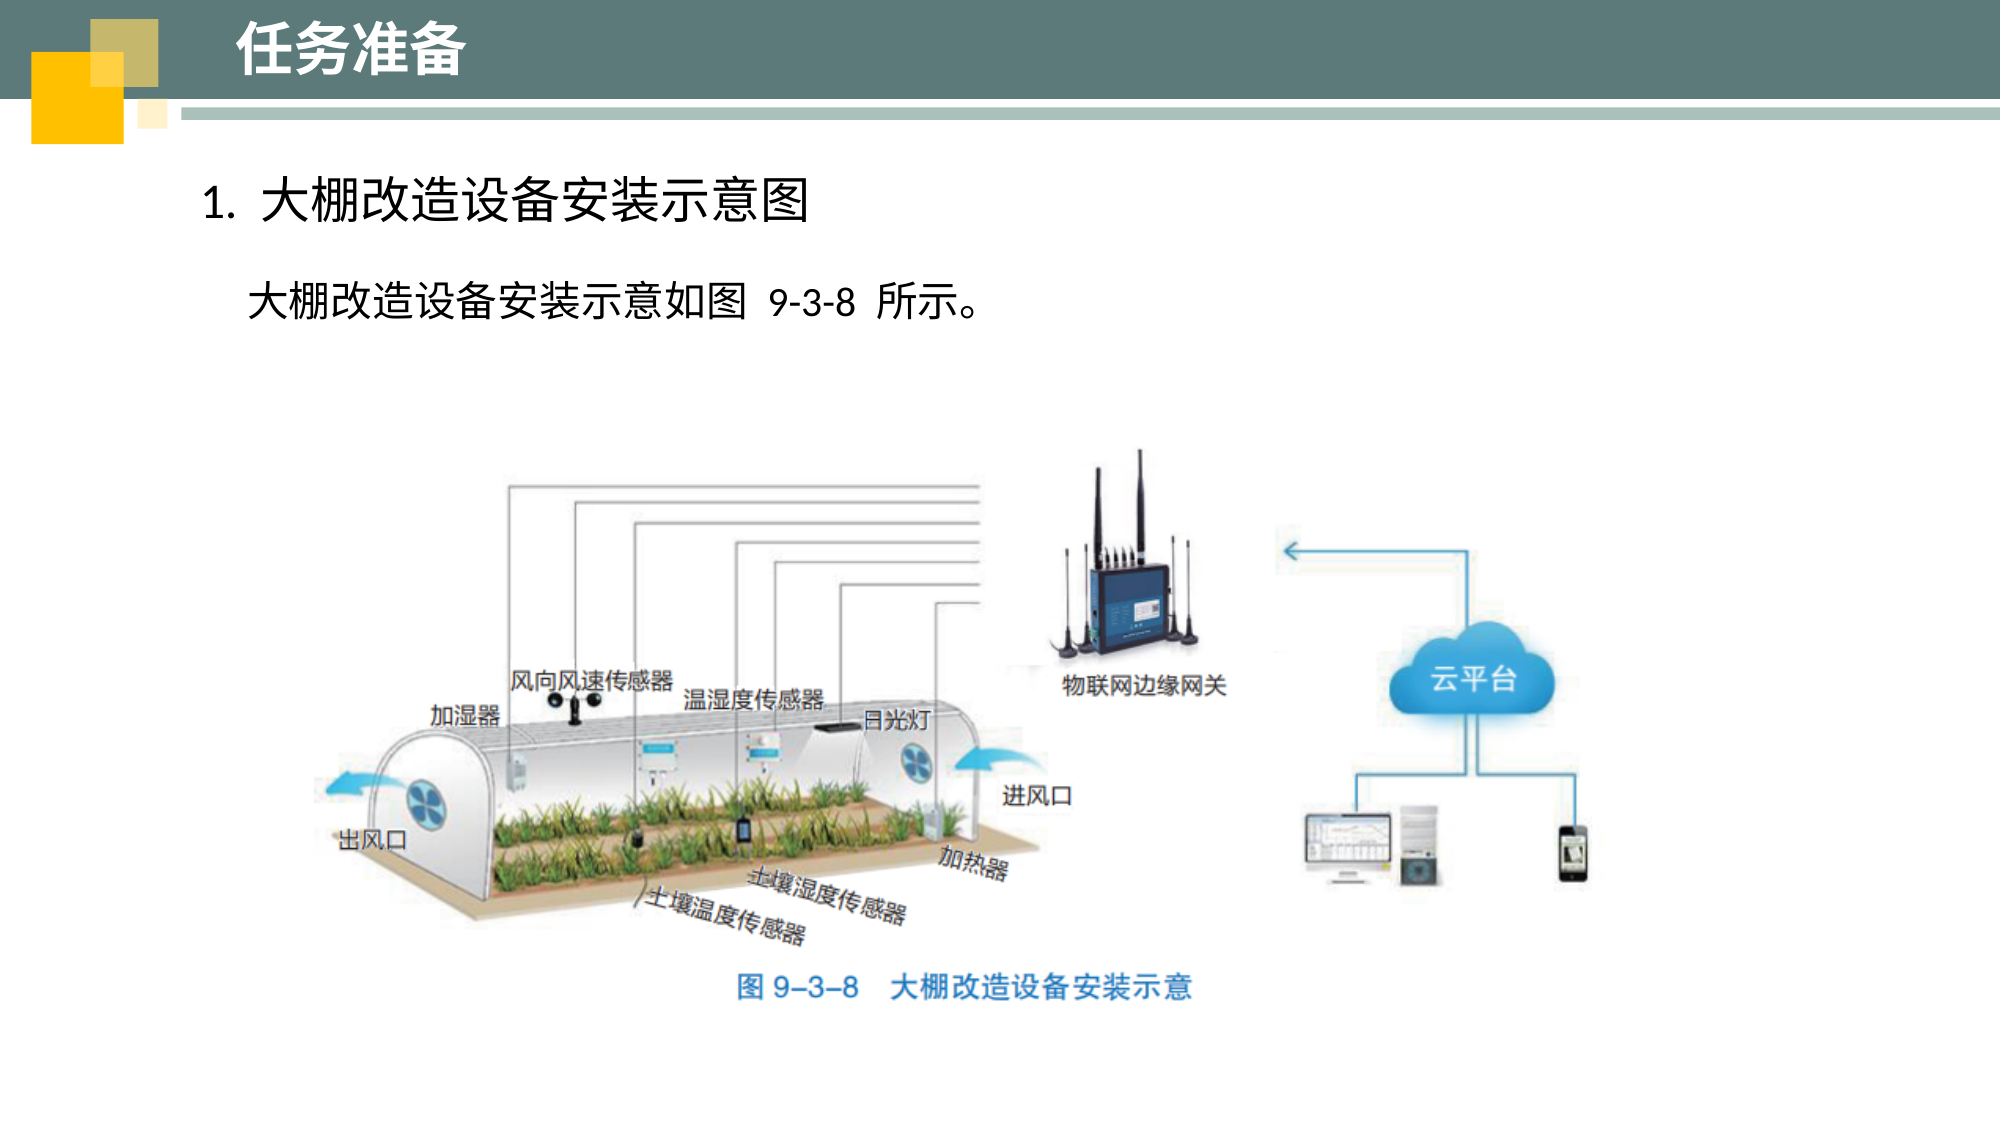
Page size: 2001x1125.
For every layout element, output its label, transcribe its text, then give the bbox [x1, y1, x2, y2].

text_box 大棚改造设备安装示意如图 9-3-8 所示。 [232, 267, 975, 332]
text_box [0, 0, 2000, 145]
picture [314, 420, 1638, 1051]
text_box 1. 大棚改造设备安装示意图 [185, 160, 888, 236]
